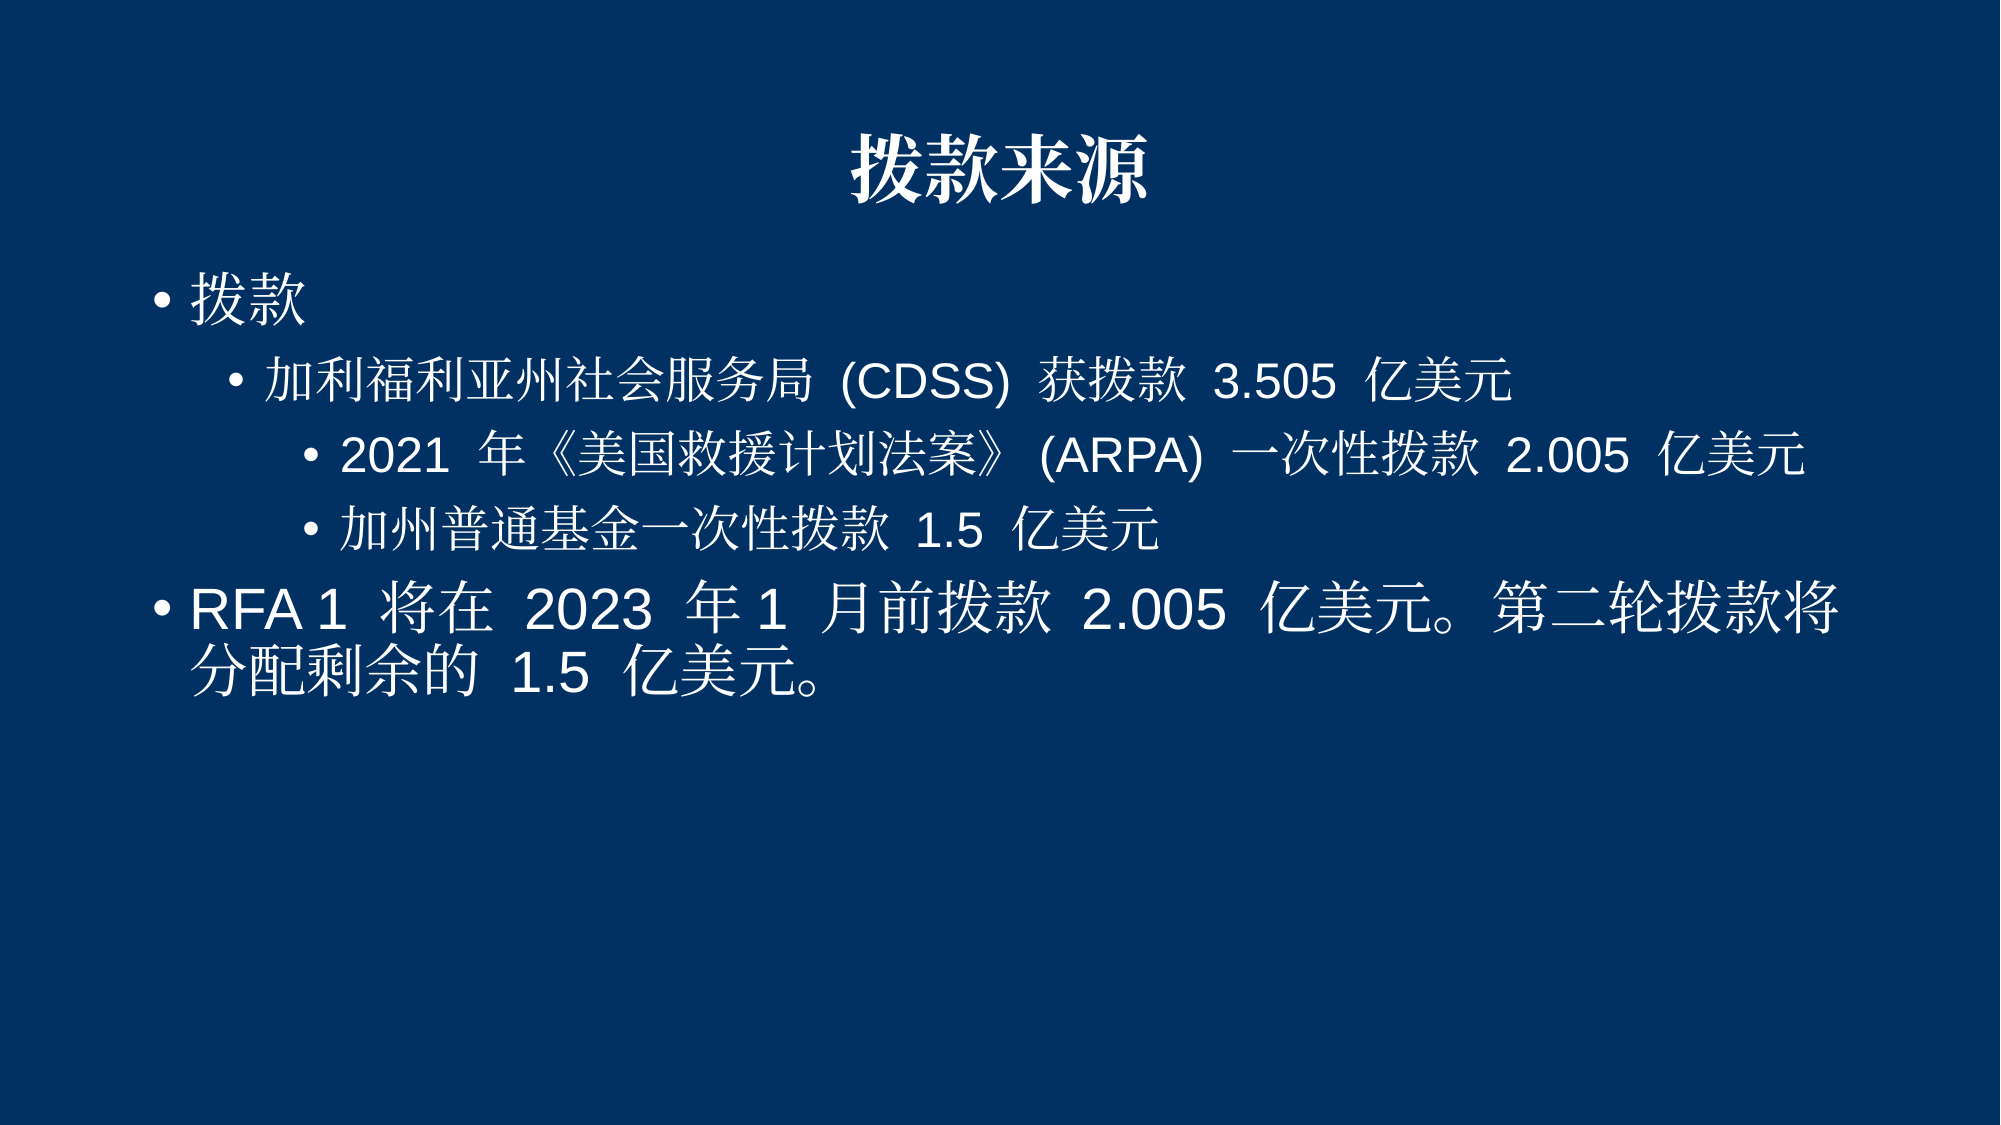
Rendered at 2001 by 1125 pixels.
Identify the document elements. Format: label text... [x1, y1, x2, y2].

title 拨款来源 [137, 64, 1863, 263]
list 拨款 加利福利亚州社会服务局 (CDSS) 获拨款 3.505 亿美元 2021 年《美国救援计划法案》(ARPA) 一次性拨款 2.005 亿美元 加州普通基金一次性拨款 1.5 亿美元 RFA 1 将在 2023 年1 月前拨款 2.005 亿美元。第二轮拨款将分配剩余的 1.5 亿美元。 [137, 263, 1863, 917]
